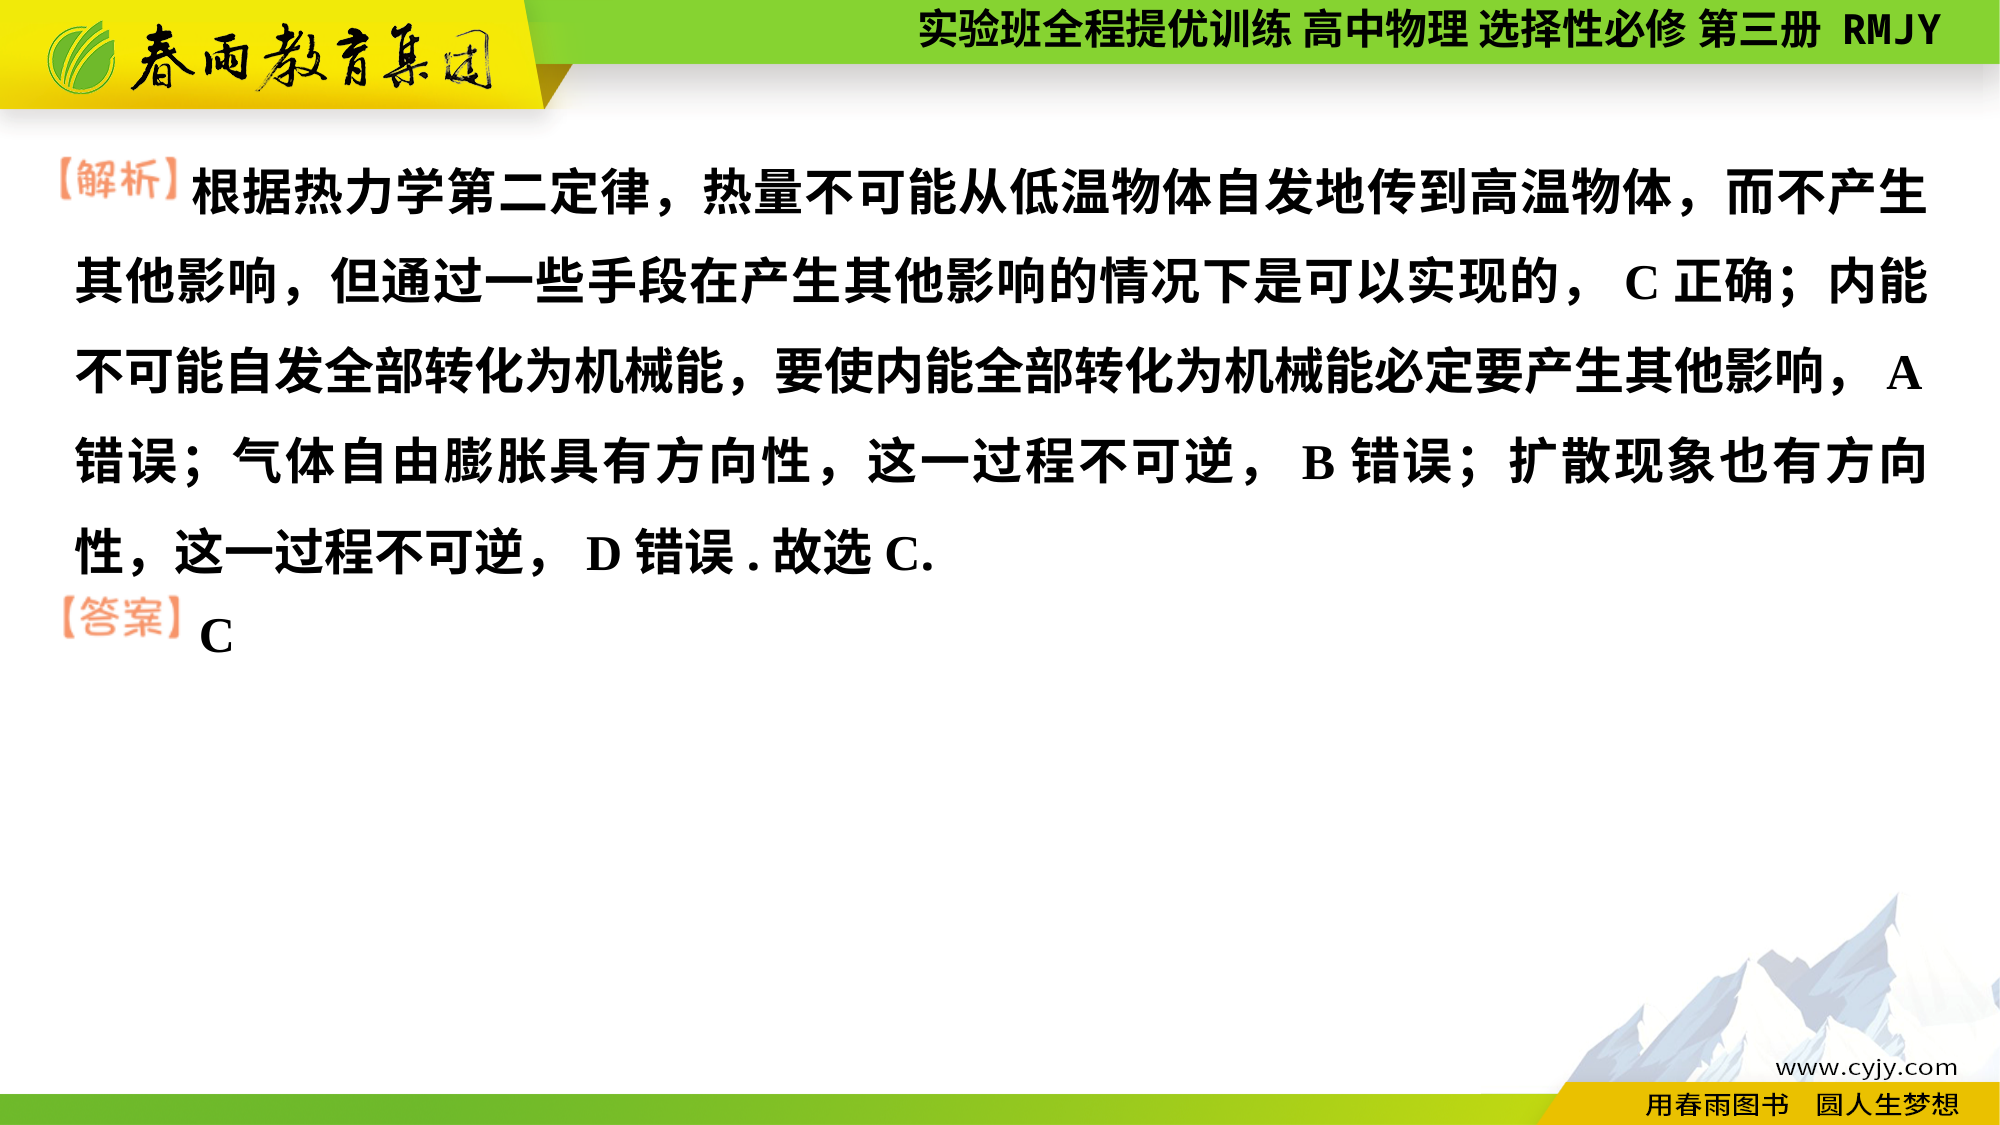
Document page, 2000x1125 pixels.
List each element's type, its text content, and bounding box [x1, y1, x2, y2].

picture [0, 0, 2000, 1125]
list 根据热力学第二定律，热量不可能从低温物体自发地传到高温物体，而不产生其他影响，但通过一些手段在产生其他影响的情况下是可以实现的，C正确；内能不可能自发全部转化为机械能，要使内能全部转化为机械能必定要产生其他影响，A错误；气体自由膨胀具有方向性，这一过程不可逆，B错误；扩散现象也有方向性，这一过程不可逆，D错误.故选C. [59, 122, 1944, 581]
text_box C [59, 565, 433, 670]
